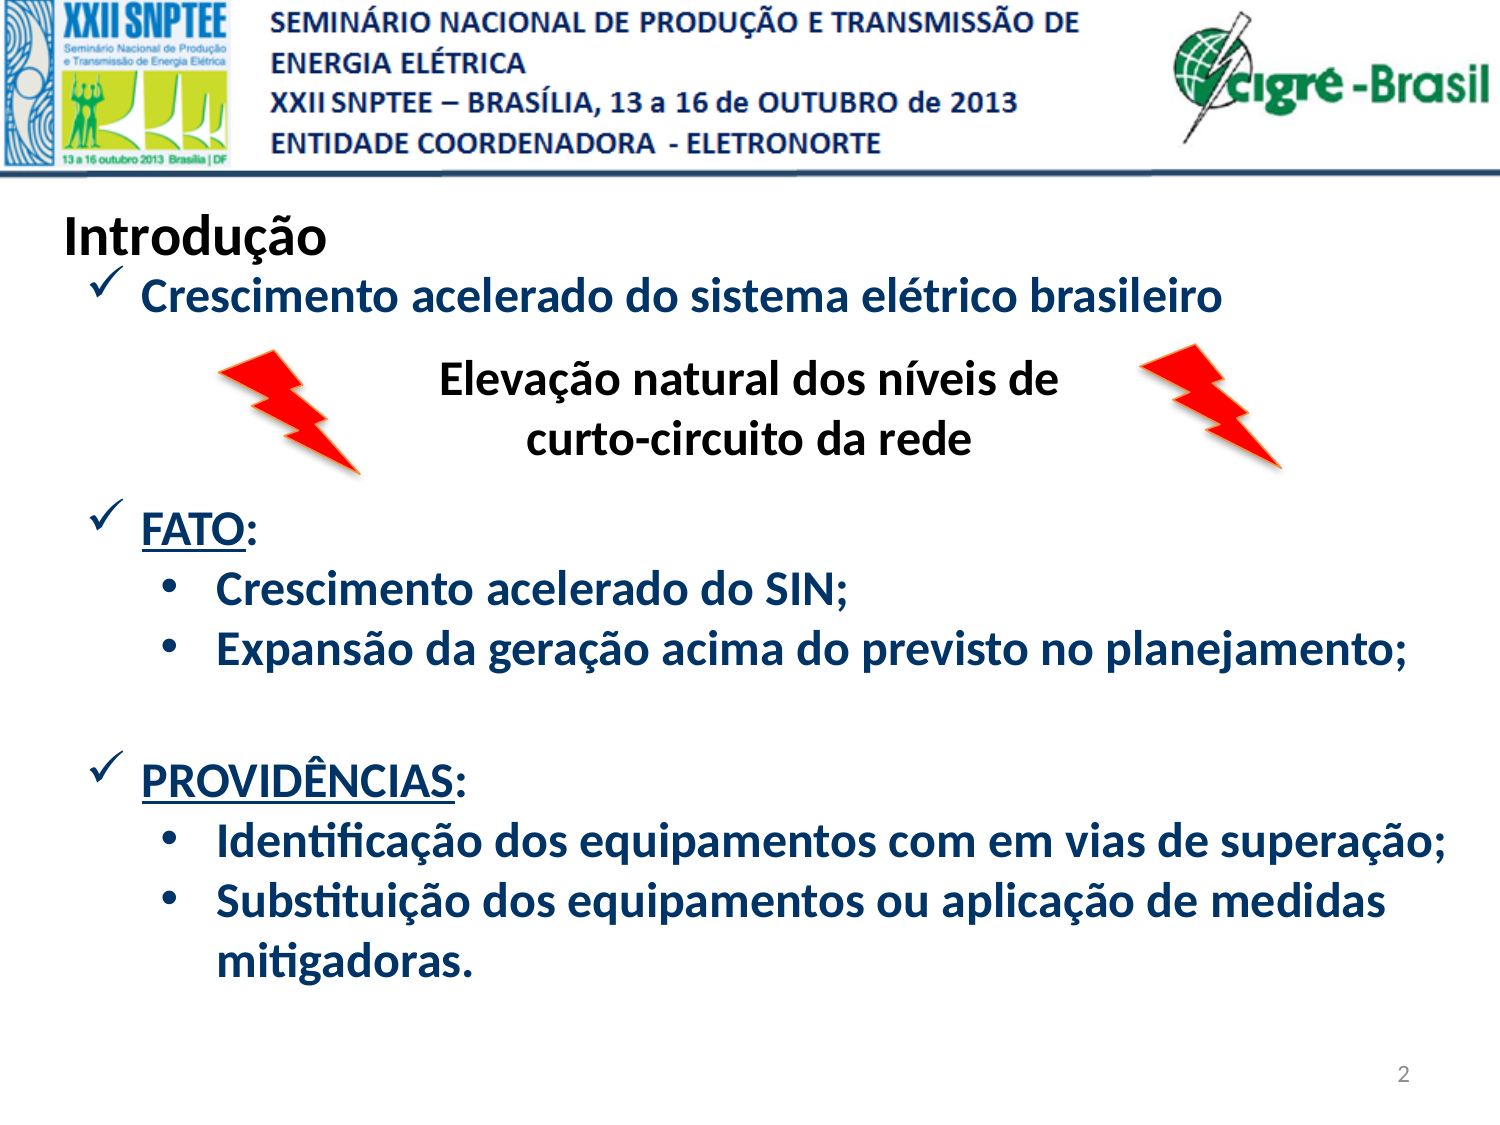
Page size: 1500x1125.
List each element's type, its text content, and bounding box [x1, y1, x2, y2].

text_box Elevação natural dos níveis de curto-circuito da rede [360, 338, 1140, 473]
text_box Crescimento acelerado do sistema elétrico brasileiro FATO: Crescimento acelerado do SIN; Expansão da geração acima do previsto no planejamento; PROVIDÊNCIAS: Identificação dos equipamentos com em vias de superação; Substituição dos equipamentos ou aplicação de medidas mitigadoras. [70, 255, 1471, 1059]
slide_number 2 [1074, 1042, 1425, 1103]
picture [0, 0, 1500, 182]
text_box [217, 349, 361, 476]
text_box Introdução [48, 154, 1399, 247]
text_box [1138, 343, 1283, 469]
